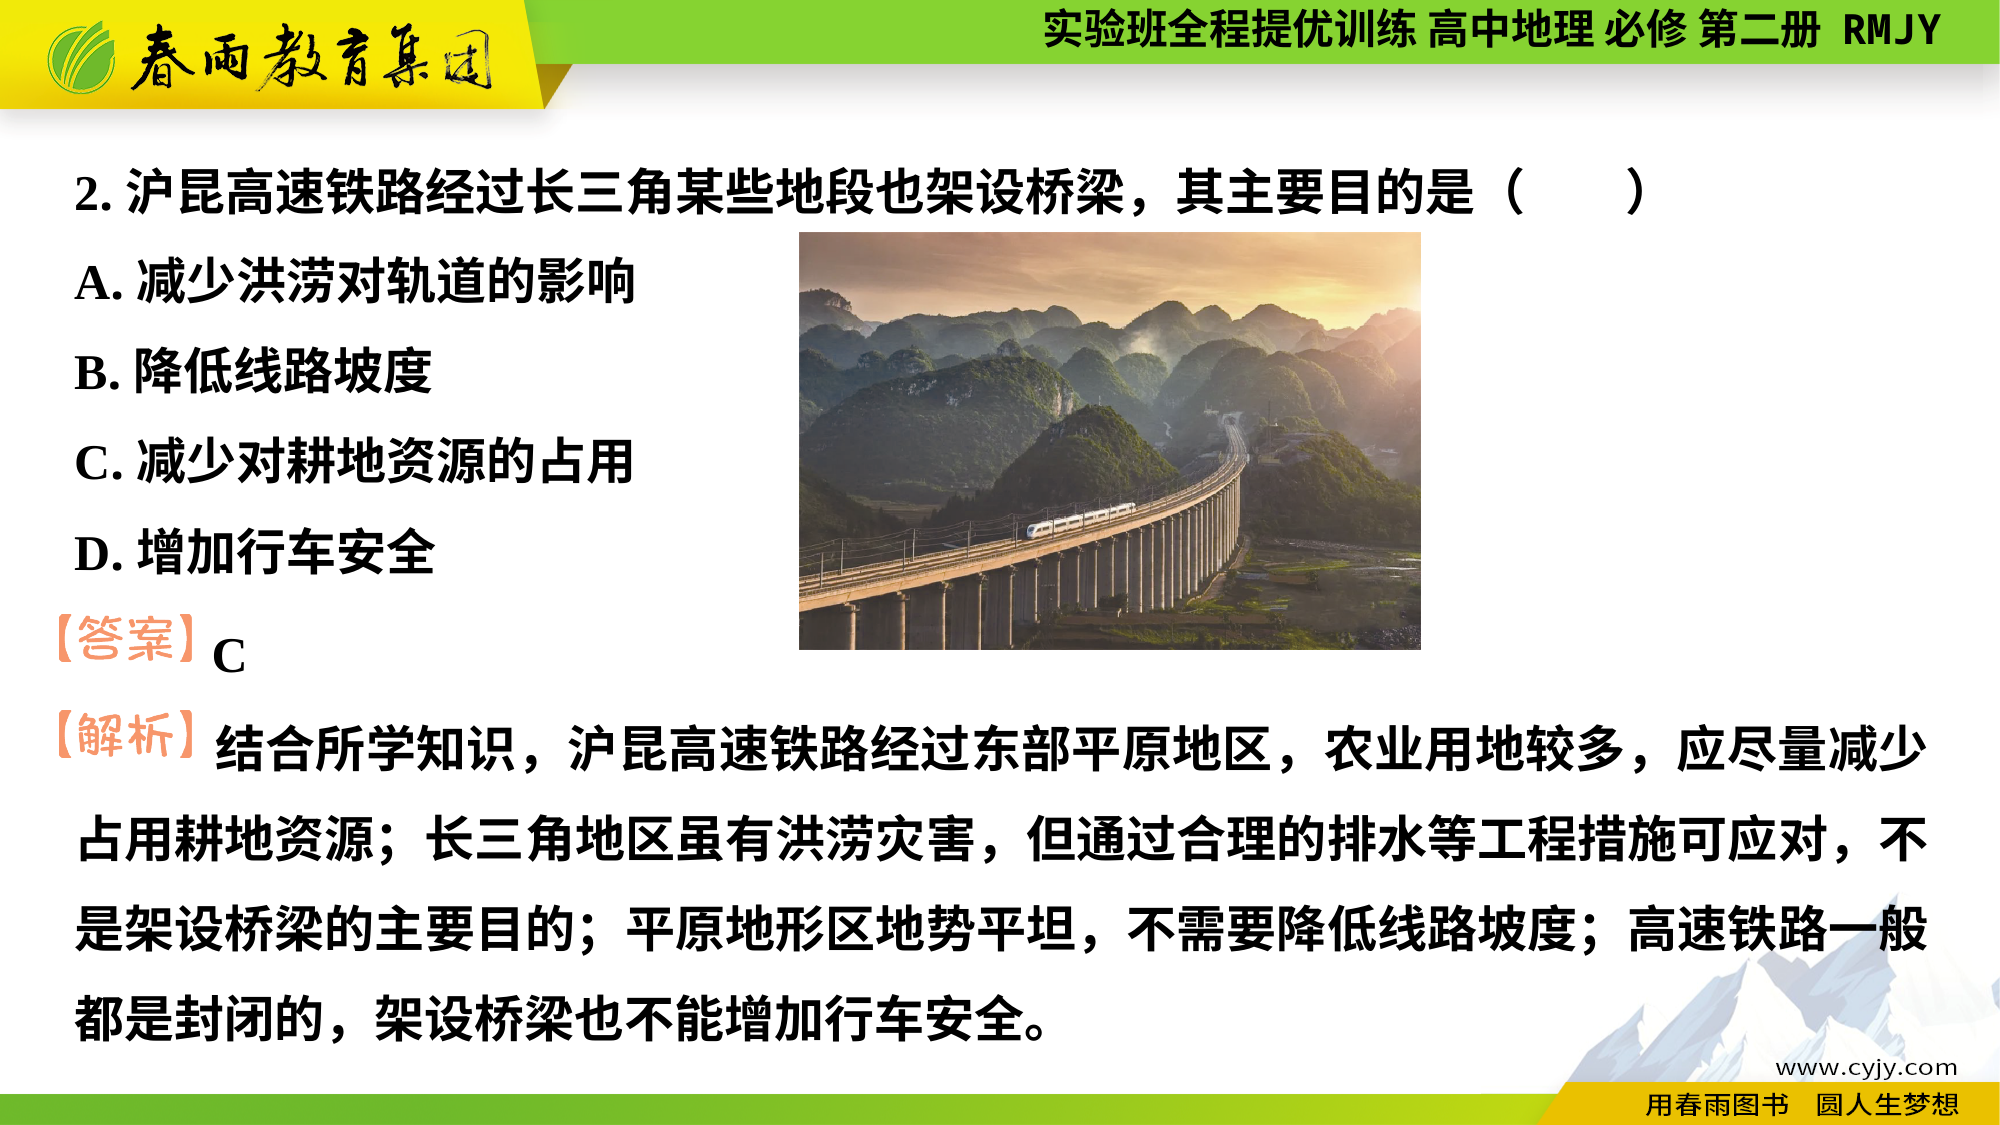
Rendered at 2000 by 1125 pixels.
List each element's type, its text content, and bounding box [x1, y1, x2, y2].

picture [0, 0, 2000, 1125]
list 2.沪昆高速铁路经过长三角某些地段也架设桥梁，其主要目的是（ ） A.减少洪涝对轨道的影响 B.降低线路坡度 C.减少对耕地资源的占用 D.增加行车安全 [59, 122, 1944, 585]
text_box C [59, 585, 1944, 679]
text_box 结合所学知识，沪昆高速铁路经过东部平原地区，农业用地较多，应尽量减少占用耕地资源；长三角地区虽有洪涝灾害，但通过合理的排水等工程措施可应对，不是架设桥梁的主要目的；平原地形区地势平坦，不需要降低线路坡度；高速铁路一般都是封闭的，架设桥梁也不能增加行车安全。 [59, 679, 1944, 1055]
